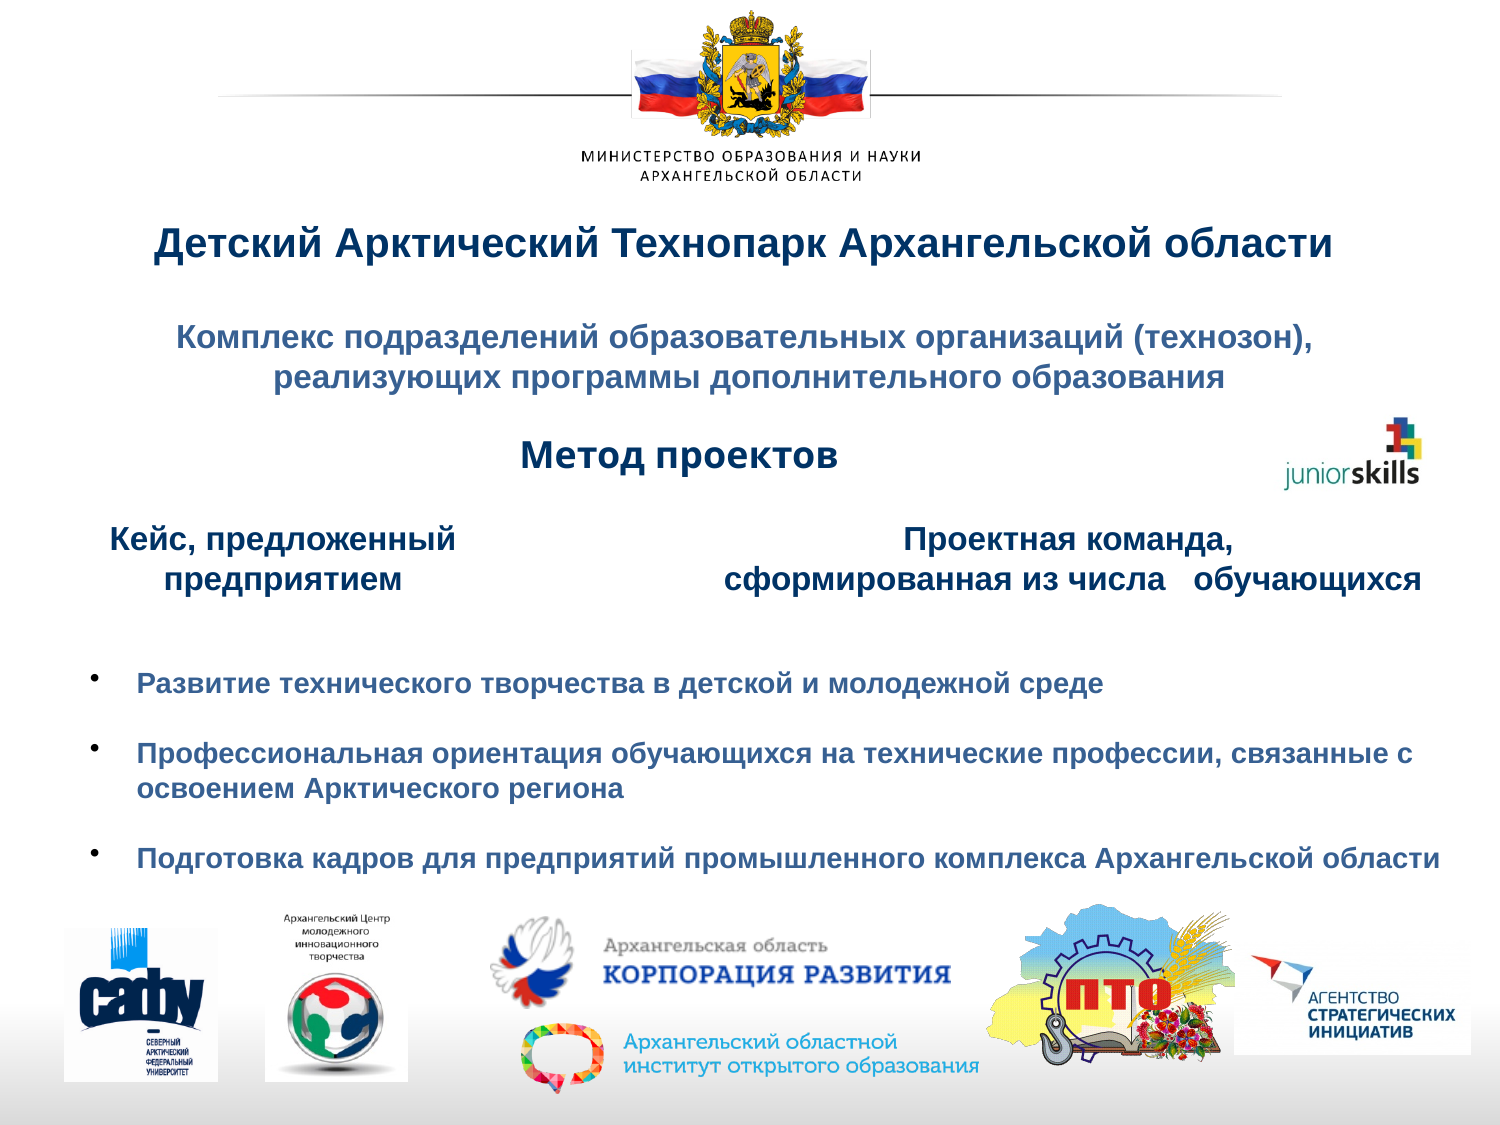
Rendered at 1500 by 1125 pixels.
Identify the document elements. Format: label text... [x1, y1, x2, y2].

text_box Проектная команда, сформированная из числа обучающихся [690, 509, 1456, 605]
picture [489, 916, 951, 1010]
picture [218, 10, 1282, 182]
picture [265, 904, 408, 1083]
text_box Кейс, предложенный предприятием [41, 509, 526, 605]
picture [985, 904, 1471, 1066]
picture [64, 928, 218, 1083]
picture [1262, 403, 1442, 505]
text_box Развитие технического творчества в детской и молодежной среде Профессиональная ориентация обучающихся на технические профессии, связанные с освоением Арктического региона Подготовка кадров для предприятий промышленного комплекса Архангельской области [0, 656, 1483, 882]
picture [521, 1022, 979, 1095]
text_box Метод проектов [490, 423, 869, 484]
text_box Детский Арктический Технопарк Архангельской области Комплекс подразделений образовательных организаций (технозон), реализующих программы дополнительного образования [0, 207, 1500, 403]
